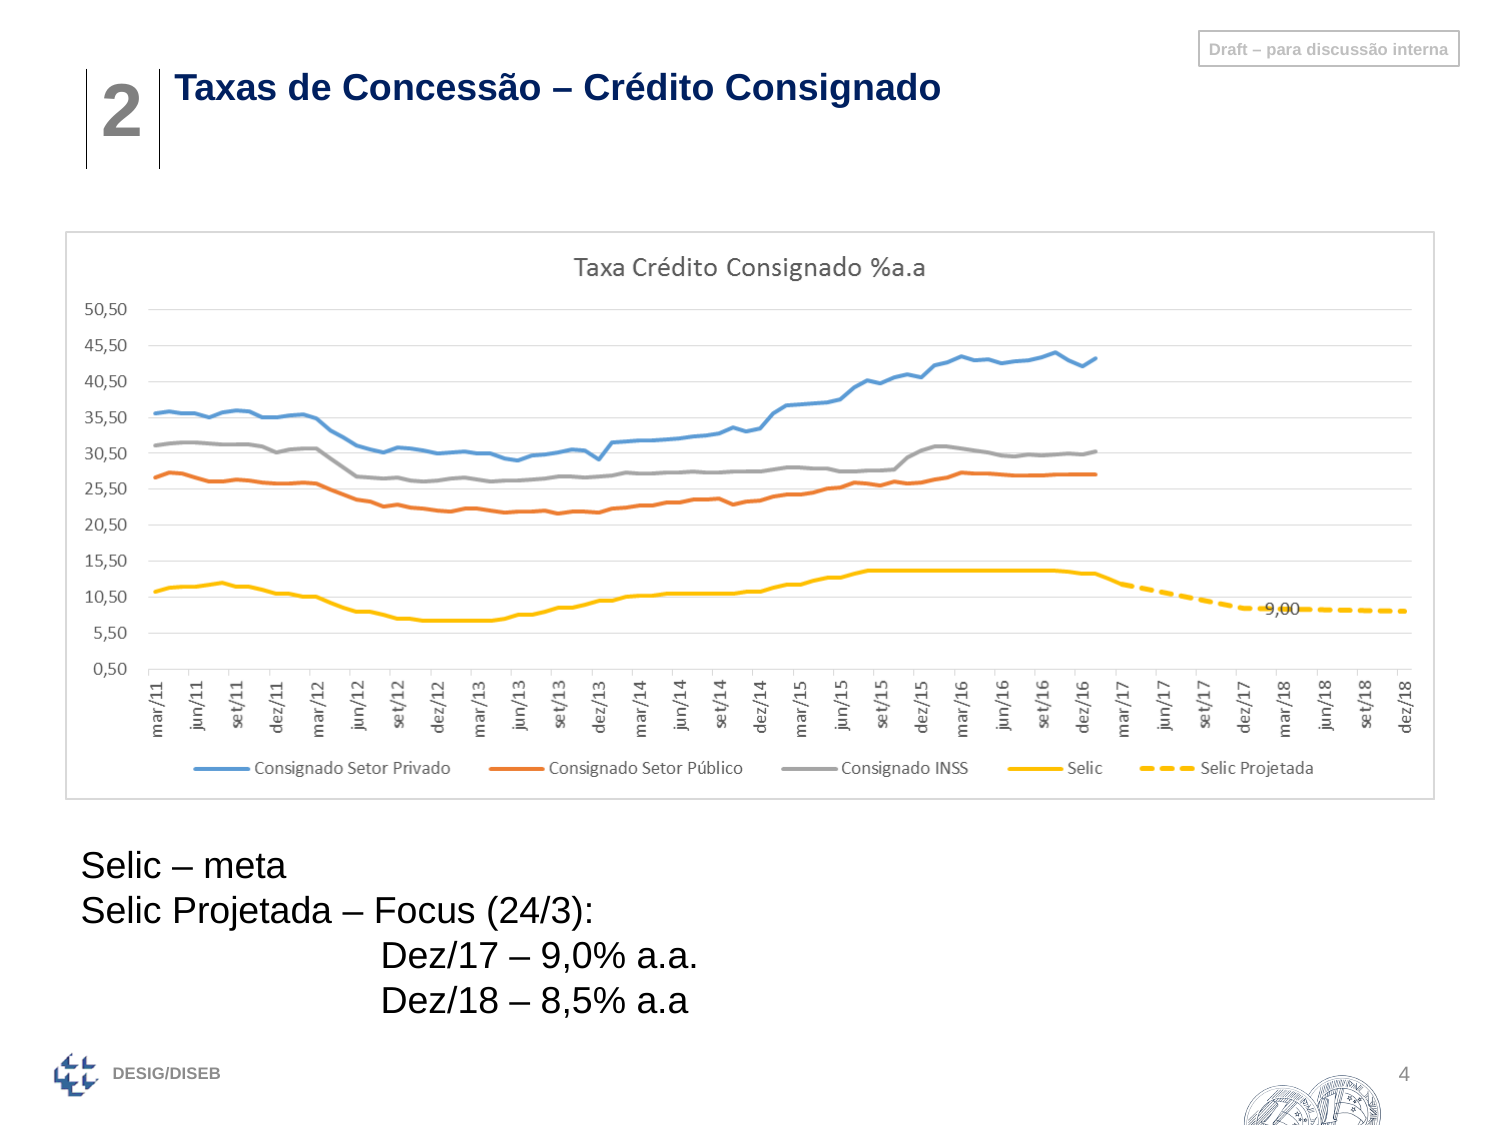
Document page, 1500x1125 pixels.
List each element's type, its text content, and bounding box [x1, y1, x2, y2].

picture [1241, 1070, 1384, 1125]
footer DESIG/DISEB [97, 1042, 431, 1103]
slide_number 4 [1074, 1042, 1425, 1103]
picture [65, 231, 1435, 800]
text_box Taxas de Concessão – Crédito Consignado [159, 60, 1471, 186]
picture [51, 1050, 97, 1098]
text_box Selic – meta Selic Projetada – Focus (24/3): Dez/17 – 9,0% a.a. Dez/18 – 8,5% a.a [65, 834, 1306, 1029]
text_box 2 [86, 54, 148, 179]
